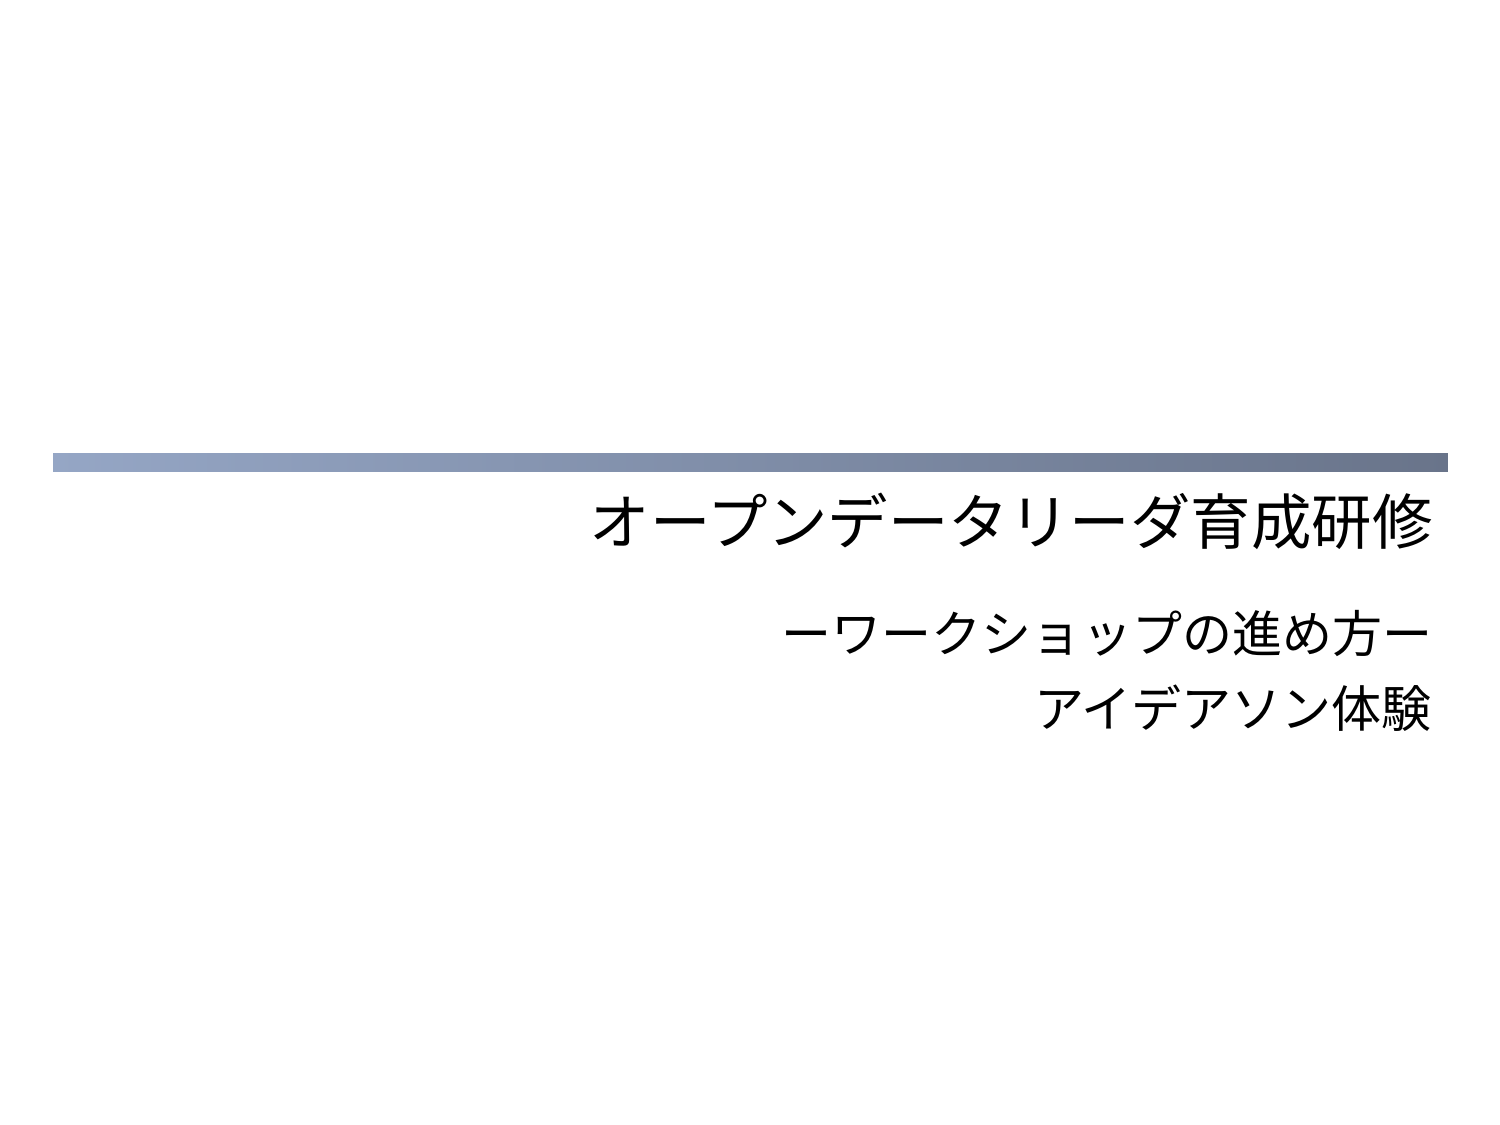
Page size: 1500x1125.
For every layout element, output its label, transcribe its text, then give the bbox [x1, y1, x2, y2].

title オープンデータリーダ育成研修 [573, 480, 1449, 570]
subtitle ーワークショップの進め方ー アイデアソン体験 [537, 601, 1447, 940]
